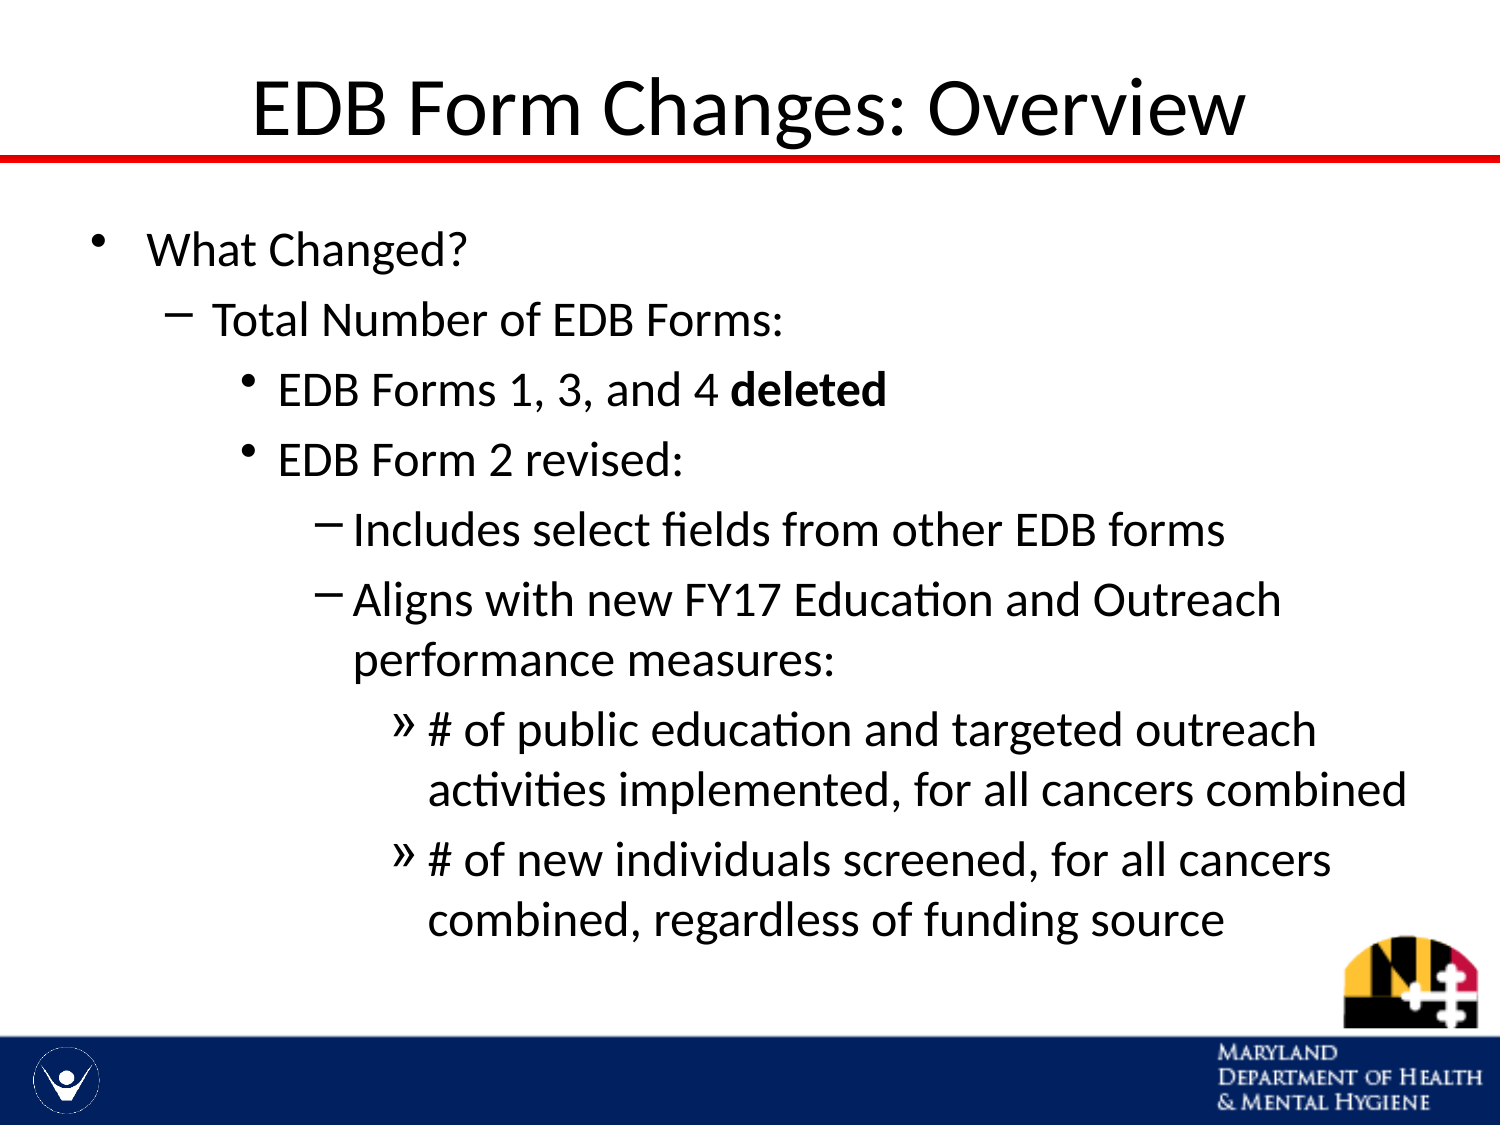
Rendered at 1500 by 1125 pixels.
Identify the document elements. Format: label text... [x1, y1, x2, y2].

title EDB Form Changes: Overview [75, 45, 1425, 209]
picture [0, 163, 1500, 1125]
picture [0, 0, 1500, 155]
list What Changed? Total Number of EDB Forms: EDB Forms 1, 3, and 4 deleted EDB Form 2 revised: Includes select fields from other EDB forms Aligns with new FY17 Education and Outreach performance measures: # of public education and targeted outreach activities implemented, for all cancers combined # of new individuals screened, for all cancers combined, regardless of funding source [75, 209, 1465, 967]
